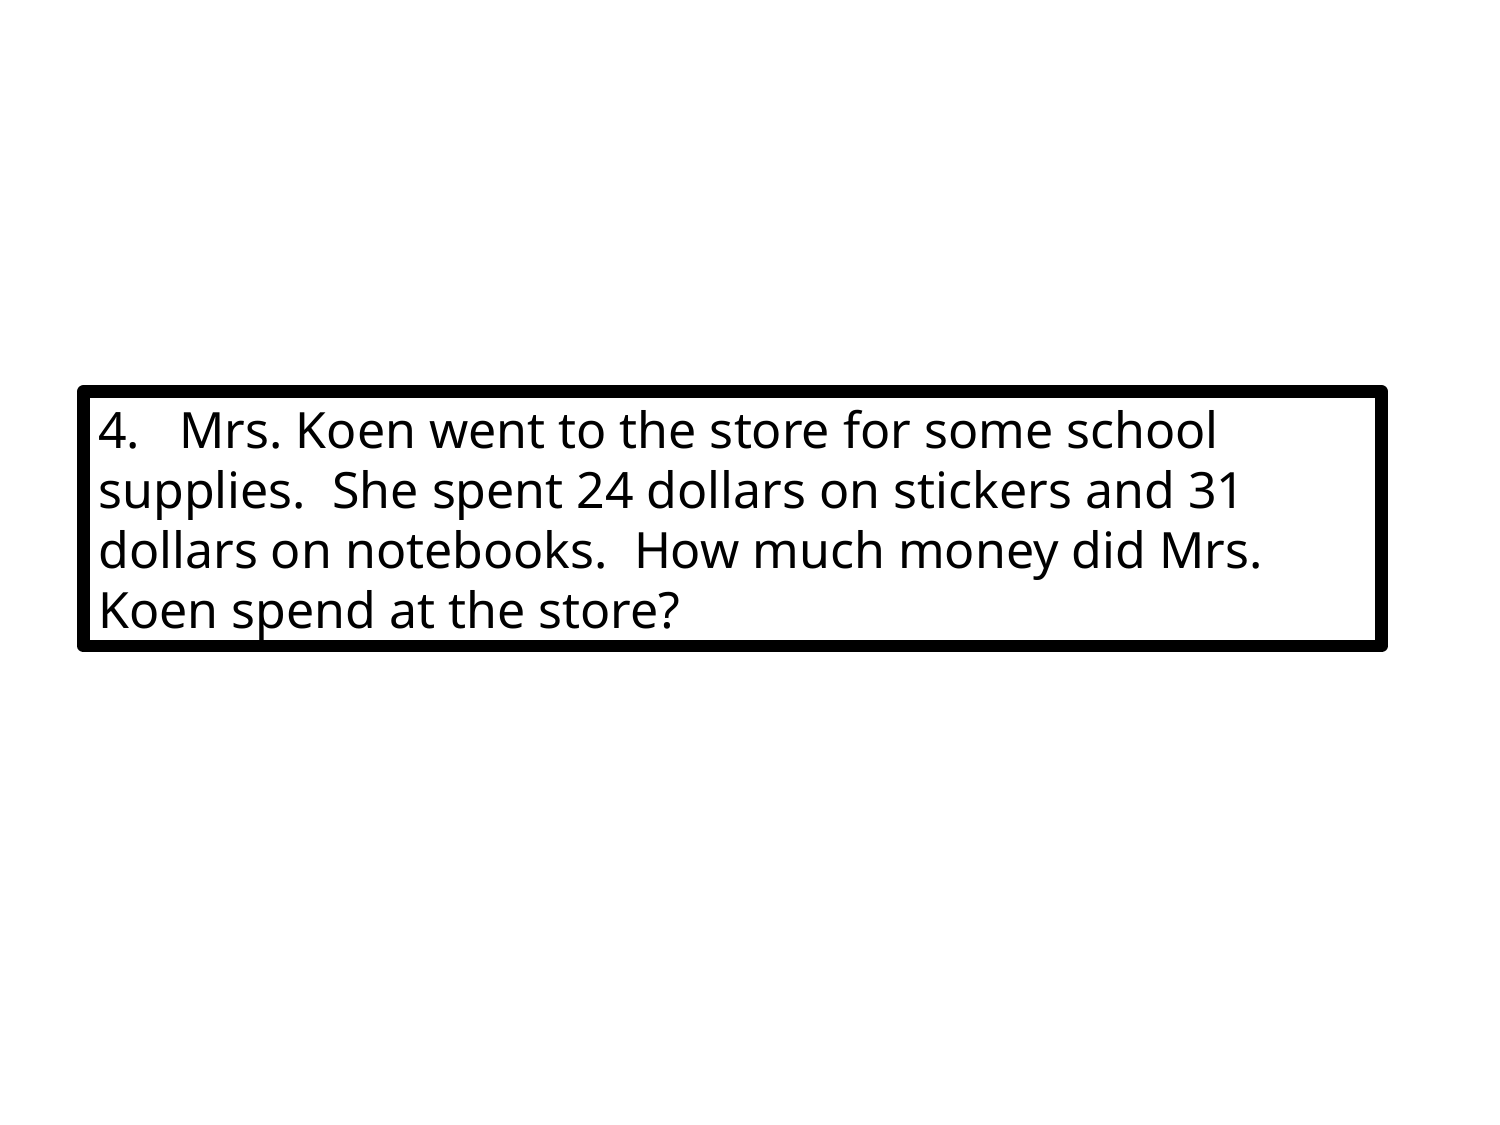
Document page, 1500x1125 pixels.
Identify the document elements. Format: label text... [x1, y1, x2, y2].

text_box 4. Mrs. Koen went to the store for some school supplies. She spent 24 dollars on stickers and 31 dollars on notebooks. How much money did Mrs. Koen spend at the store? [81, 389, 1384, 648]
